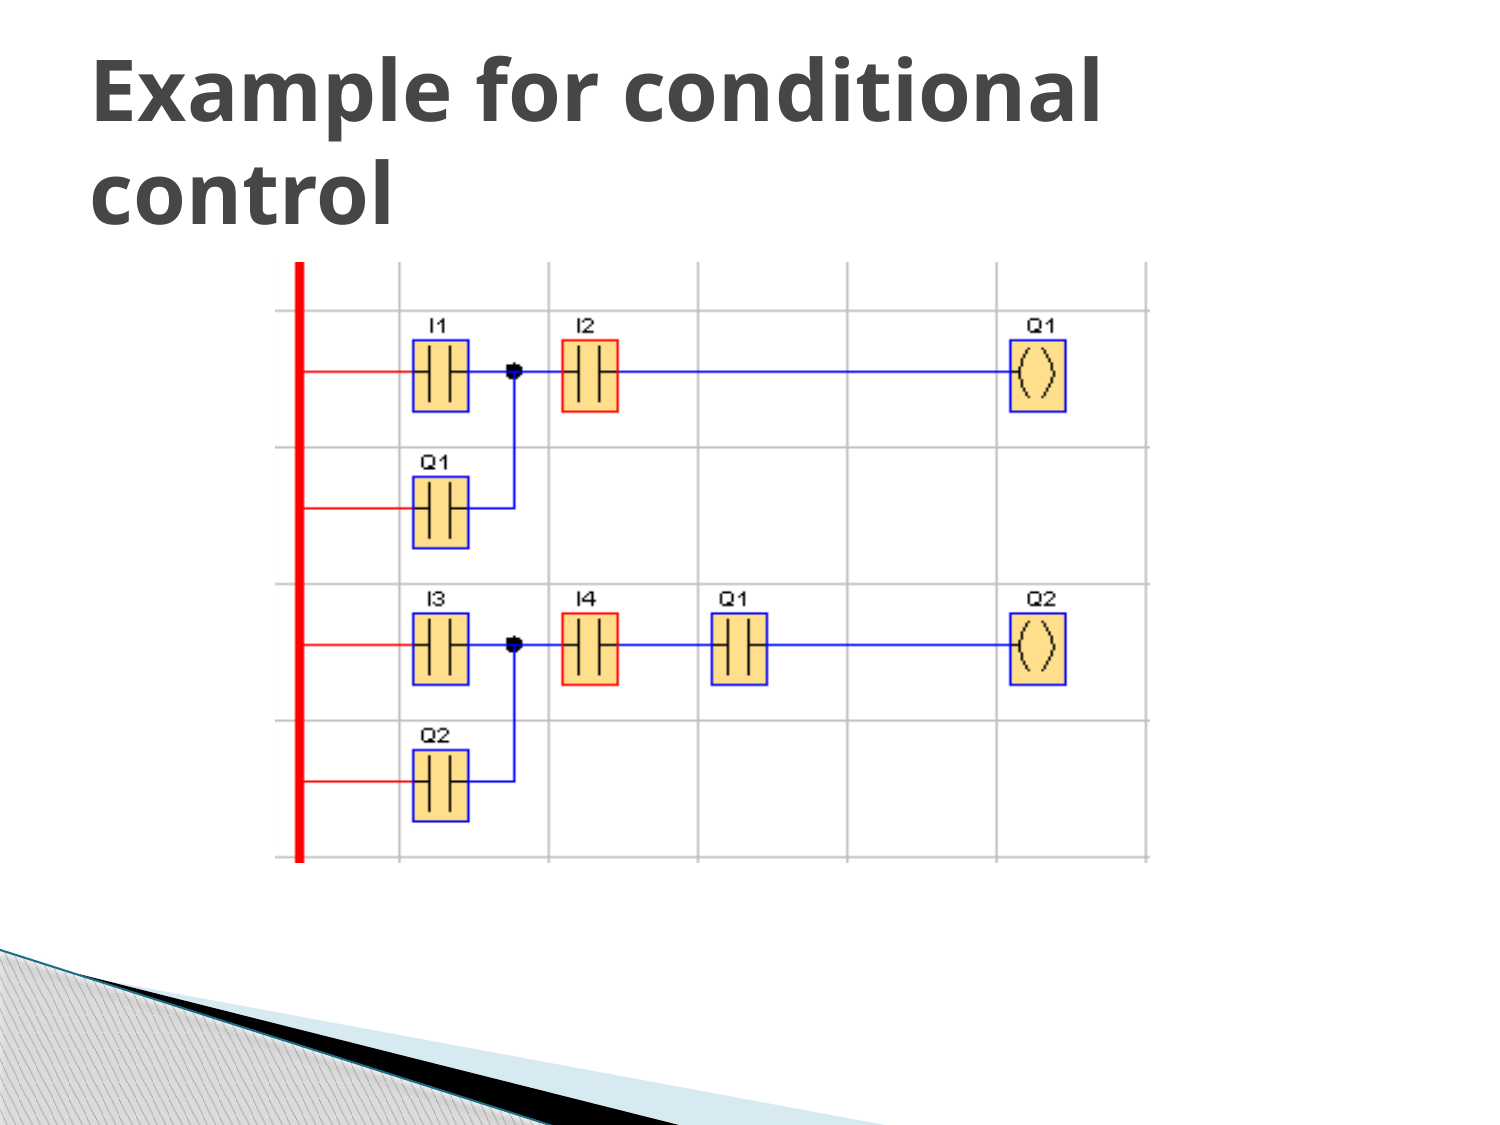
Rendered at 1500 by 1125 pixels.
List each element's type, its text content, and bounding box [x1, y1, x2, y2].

title Example for conditional control [75, 45, 1425, 233]
picture [274, 262, 1151, 863]
